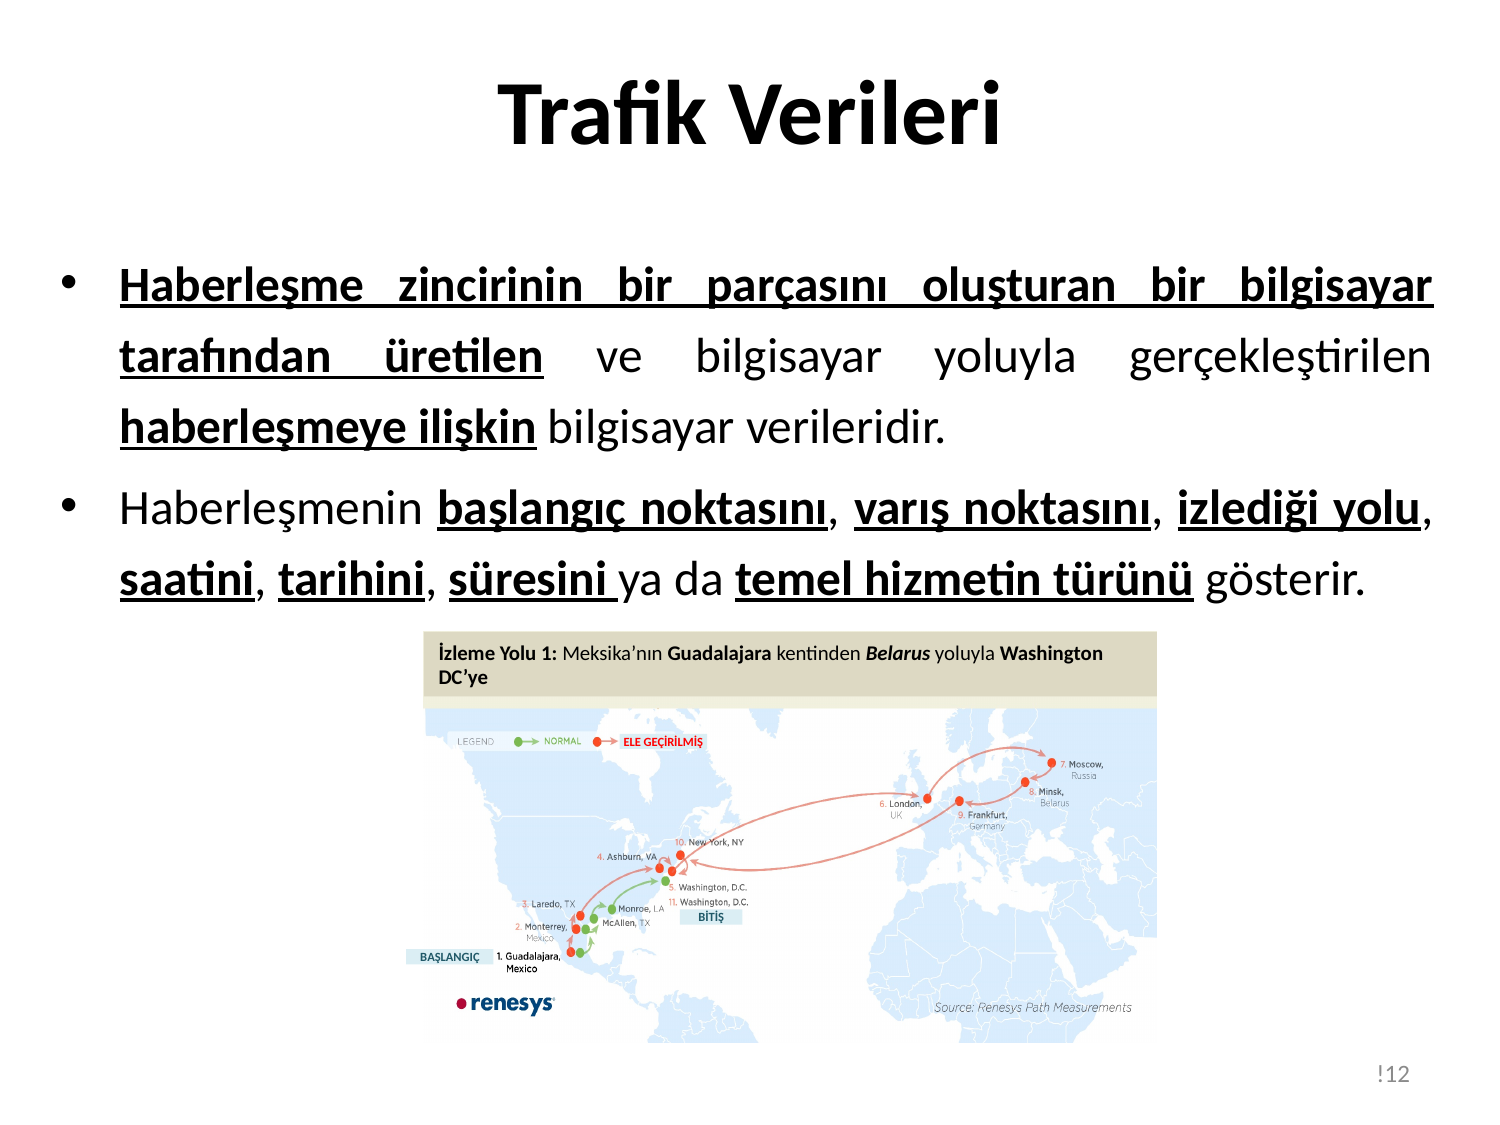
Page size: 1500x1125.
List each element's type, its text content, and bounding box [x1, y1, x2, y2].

text_box BAŞLANGIÇ [406, 949, 418, 965]
picture [423, 631, 1158, 1043]
slide_number !12 [1074, 1042, 1425, 1103]
list Haberleşme zincirinin bir parçasını oluşturan bir bilgisayar tarafından üretilen ve bilgisayar yoluyla gerçekleştirilen haberleşmeye ilişkin bilgisayar verileridir. Haberleşmenin başlangıç noktasını, varış noktasını, izlediği yolu, saatini, tarihini, süresini ya da temel hizmetin türünü gösterir. [45, 232, 1449, 632]
title Trafik Verileri [75, 45, 1425, 233]
